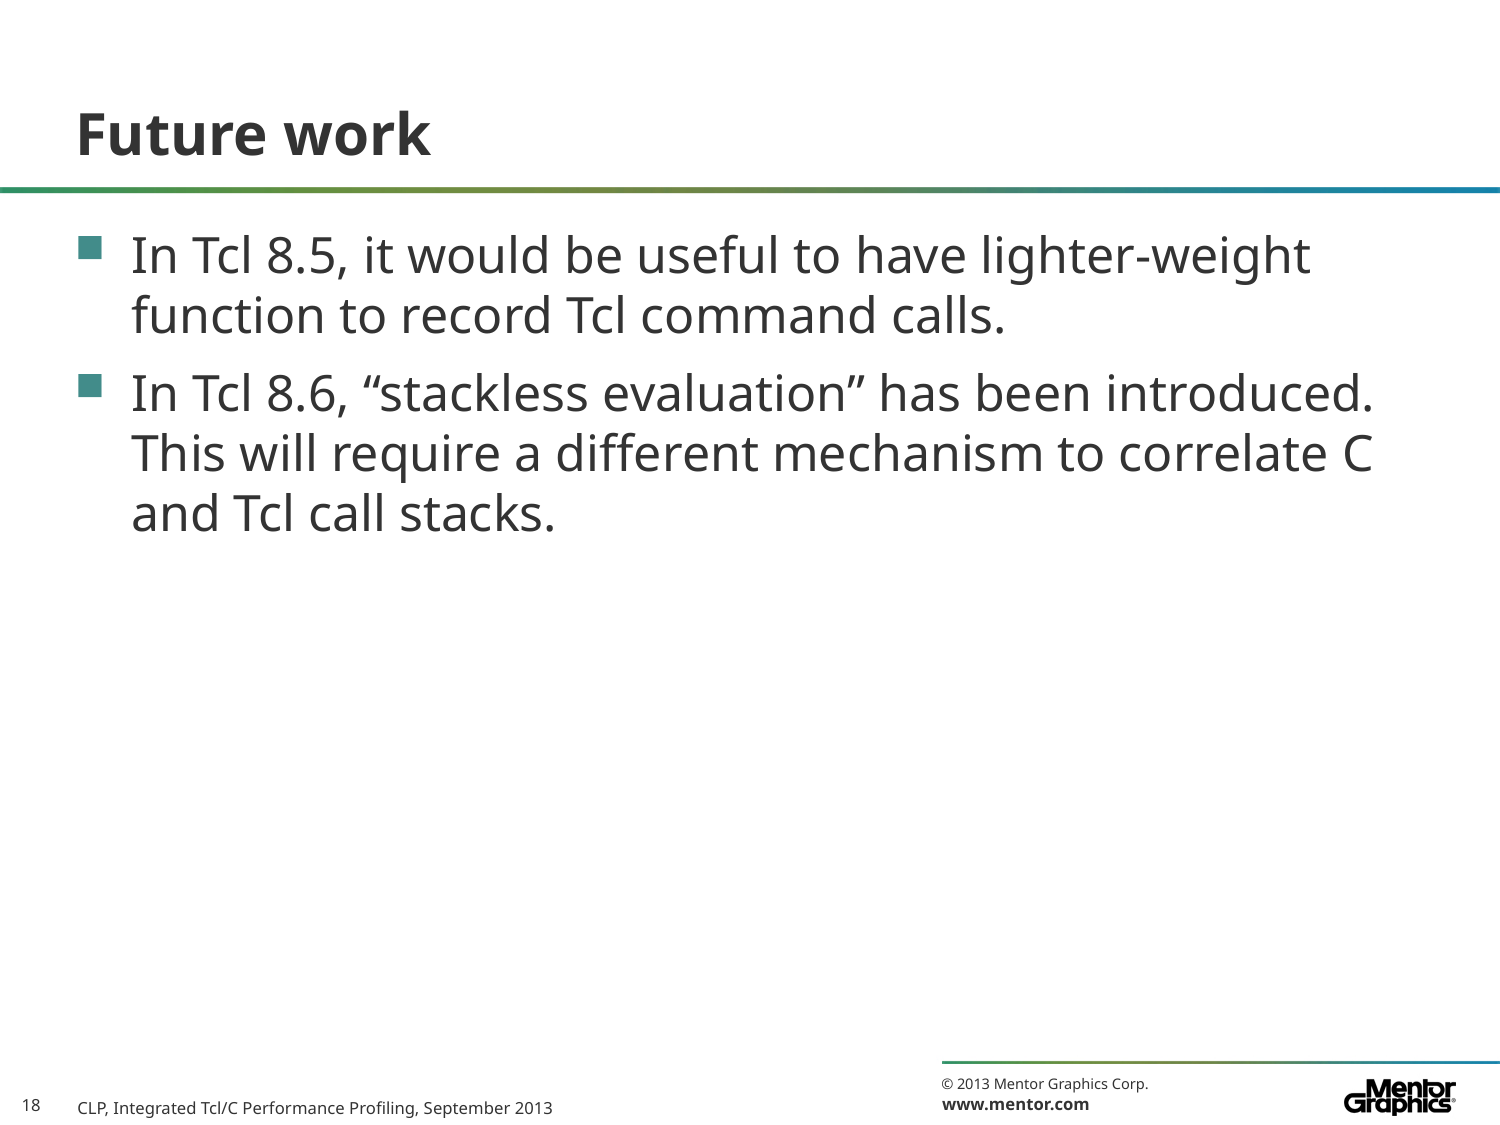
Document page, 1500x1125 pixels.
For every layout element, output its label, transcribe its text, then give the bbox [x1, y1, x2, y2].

picture [0, 176, 1500, 215]
footer CLP, Integrated Tcl/C Performance Profiling, September 2013 [62, 1086, 918, 1125]
slide_number 18 [0, 1087, 63, 1125]
title Future work [0, 0, 1500, 176]
list In Tcl 8.5, it would be useful to have lighter-weight function to record Tcl command calls. In Tcl 8.6, “stackless evaluation” has been introduced. This will require a different mechanism to correlate C and Tcl call stacks. [0, 215, 1500, 1048]
picture [0, 1048, 1500, 1125]
